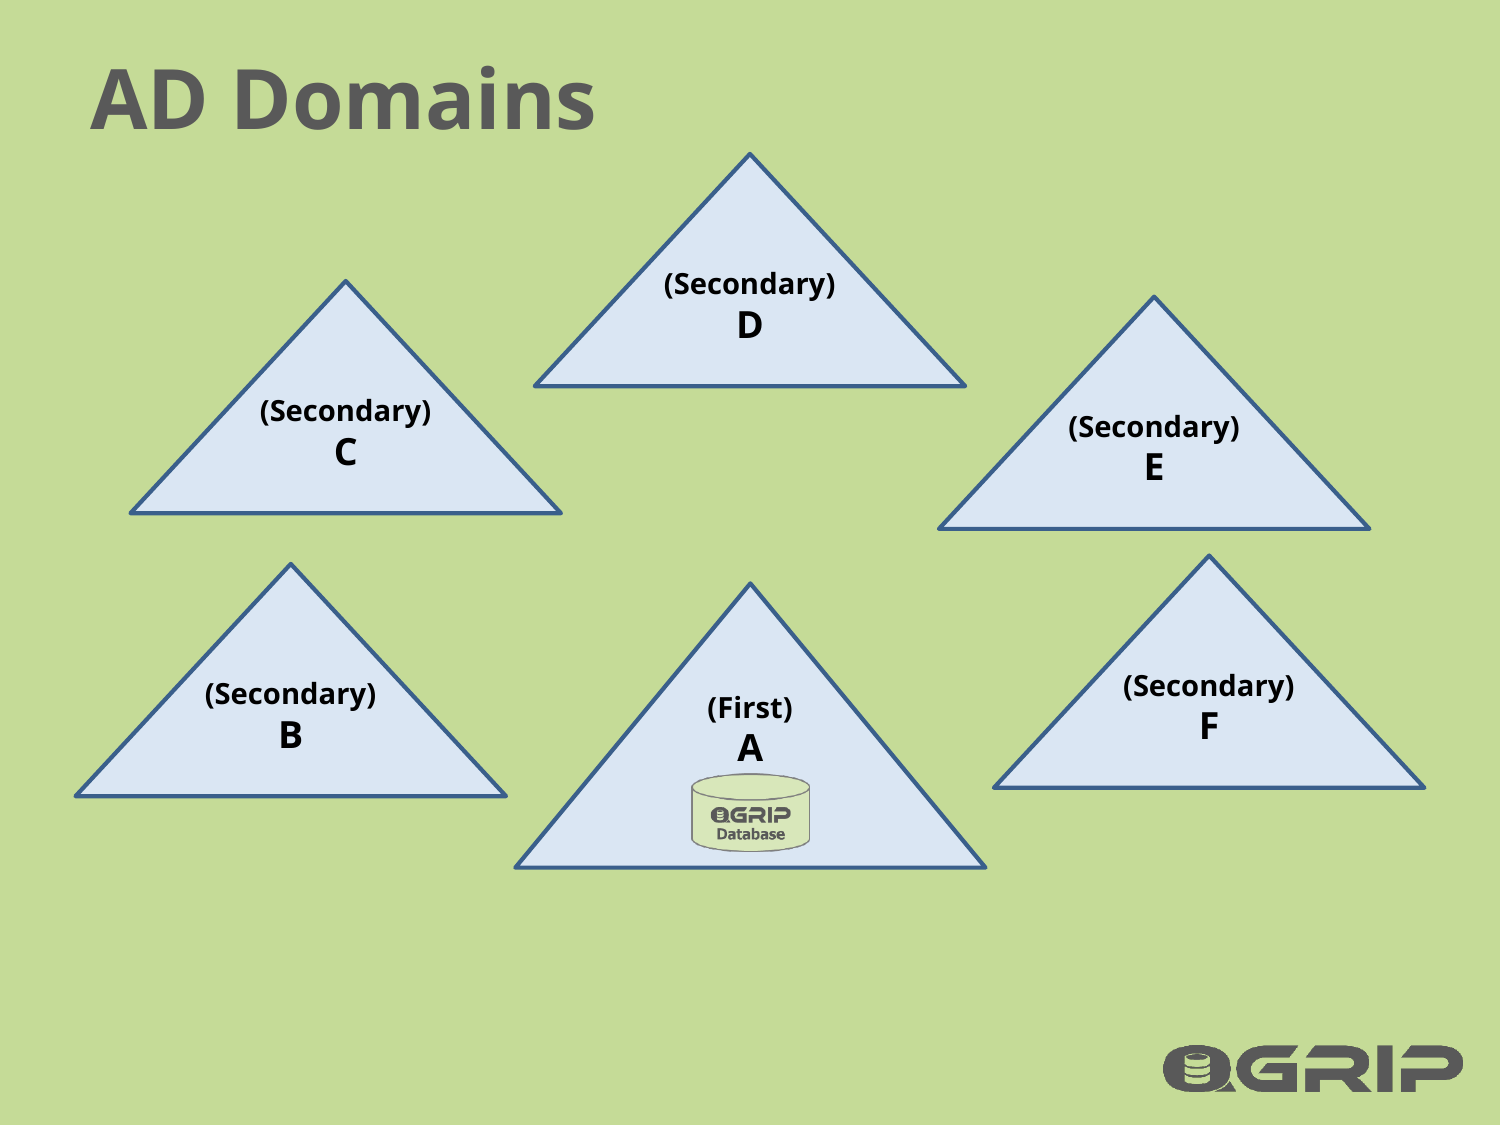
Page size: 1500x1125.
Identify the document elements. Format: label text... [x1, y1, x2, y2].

text_box (Secondary) D [532, 151, 968, 389]
text_box (Secondary) B [73, 561, 508, 799]
text_box (Secondary) E [936, 294, 1372, 531]
text_box (Secondary) F [991, 553, 1427, 790]
title AD Domains [75, 26, 1425, 165]
text_box (Secondary) C [128, 278, 563, 516]
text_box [515, 583, 986, 868]
picture [1163, 1045, 1463, 1092]
